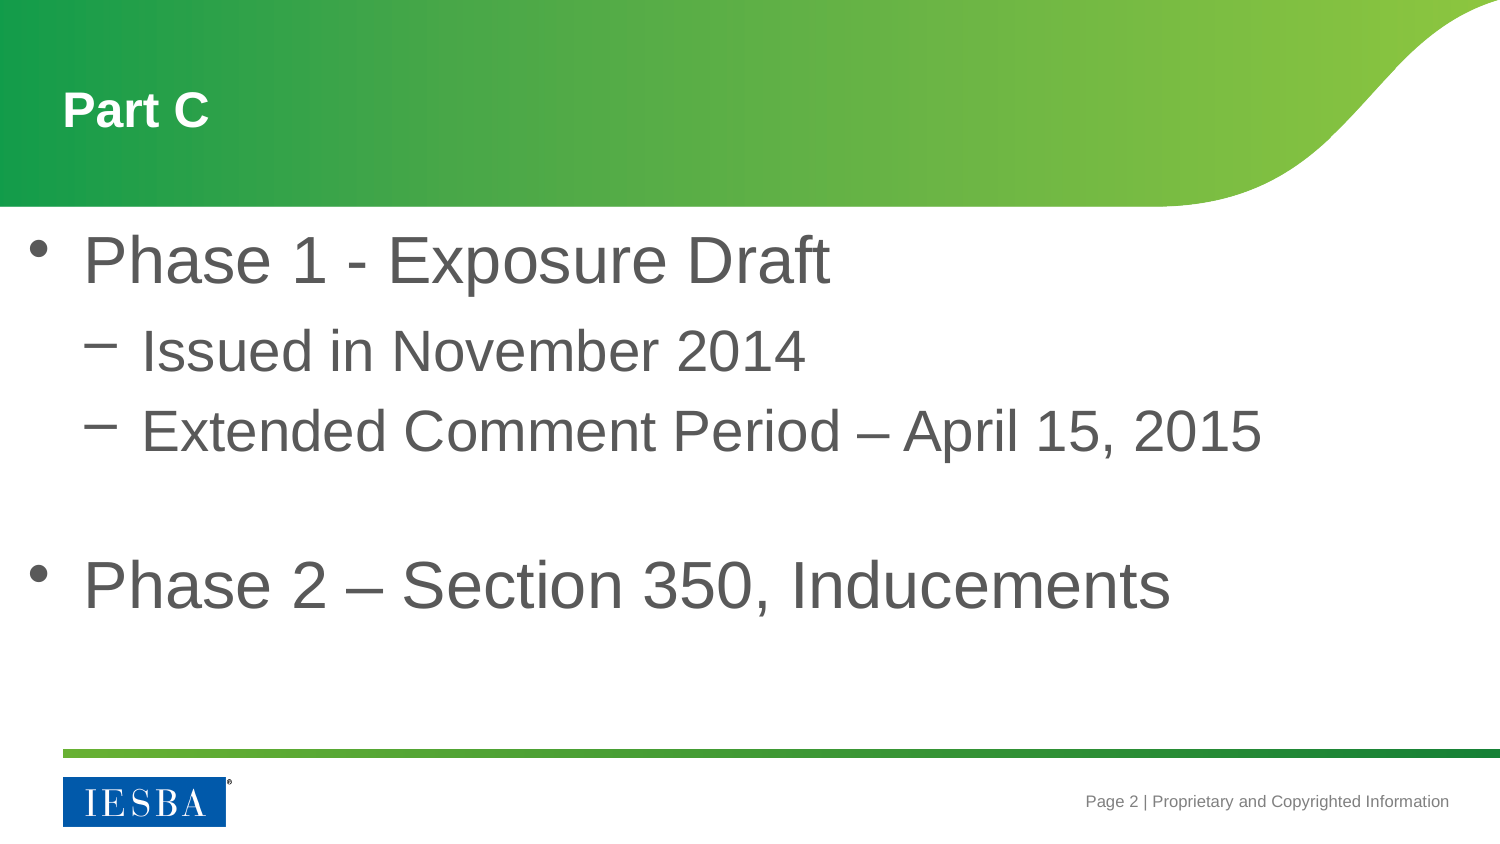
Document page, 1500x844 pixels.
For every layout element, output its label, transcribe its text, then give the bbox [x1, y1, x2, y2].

list Phase 1 - Exposure Draft Issued in November 2014 Extended Comment Period – April 15, 2015 Phase 2 – Section 350, Inducements [12, 209, 1488, 747]
picture [0, 0, 1500, 207]
picture [63, 777, 232, 827]
title Part C [62, 75, 1300, 141]
